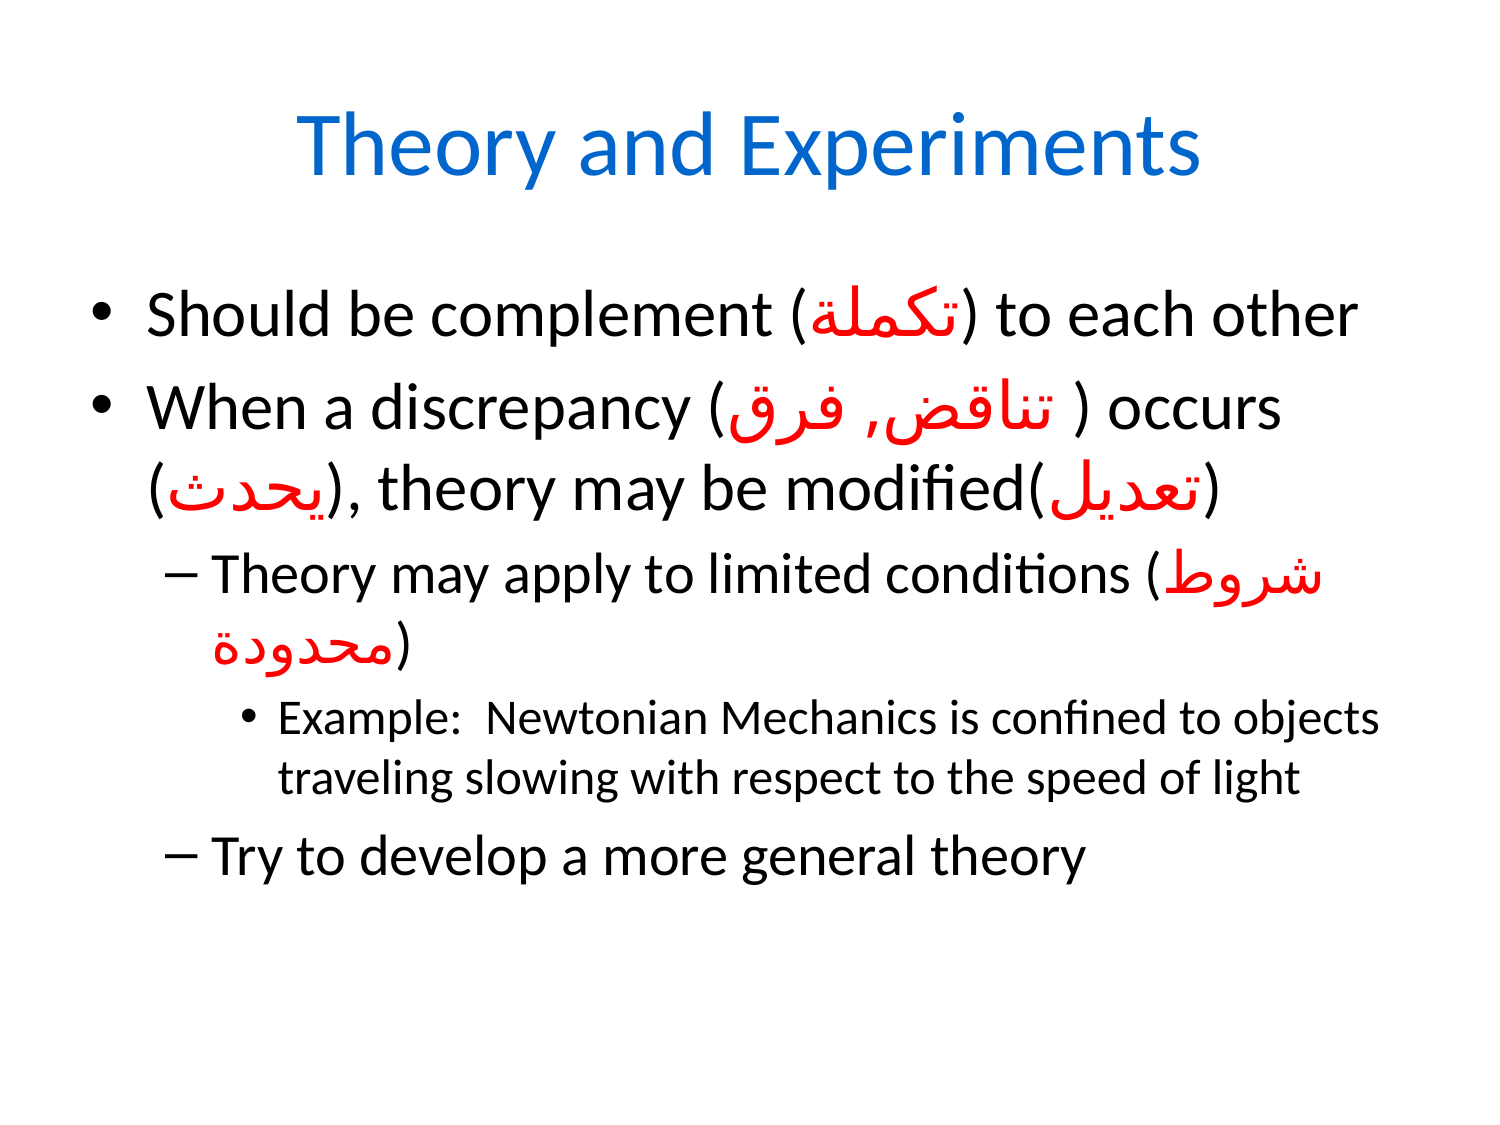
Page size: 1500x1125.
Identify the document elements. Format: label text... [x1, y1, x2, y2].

list Should be complement (تكملة) to each other When a discrepancy (تناقض, فرق ) occurs (يحدث), theory may be modified(تعديل) Theory may apply to limited conditions (شروط محدودة) Example: Newtonian Mechanics is confined to objects traveling slowing with respect to the speed of light Try to develop a more general theory [75, 262, 1425, 1005]
title Theory and Experiments [75, 45, 1425, 233]
